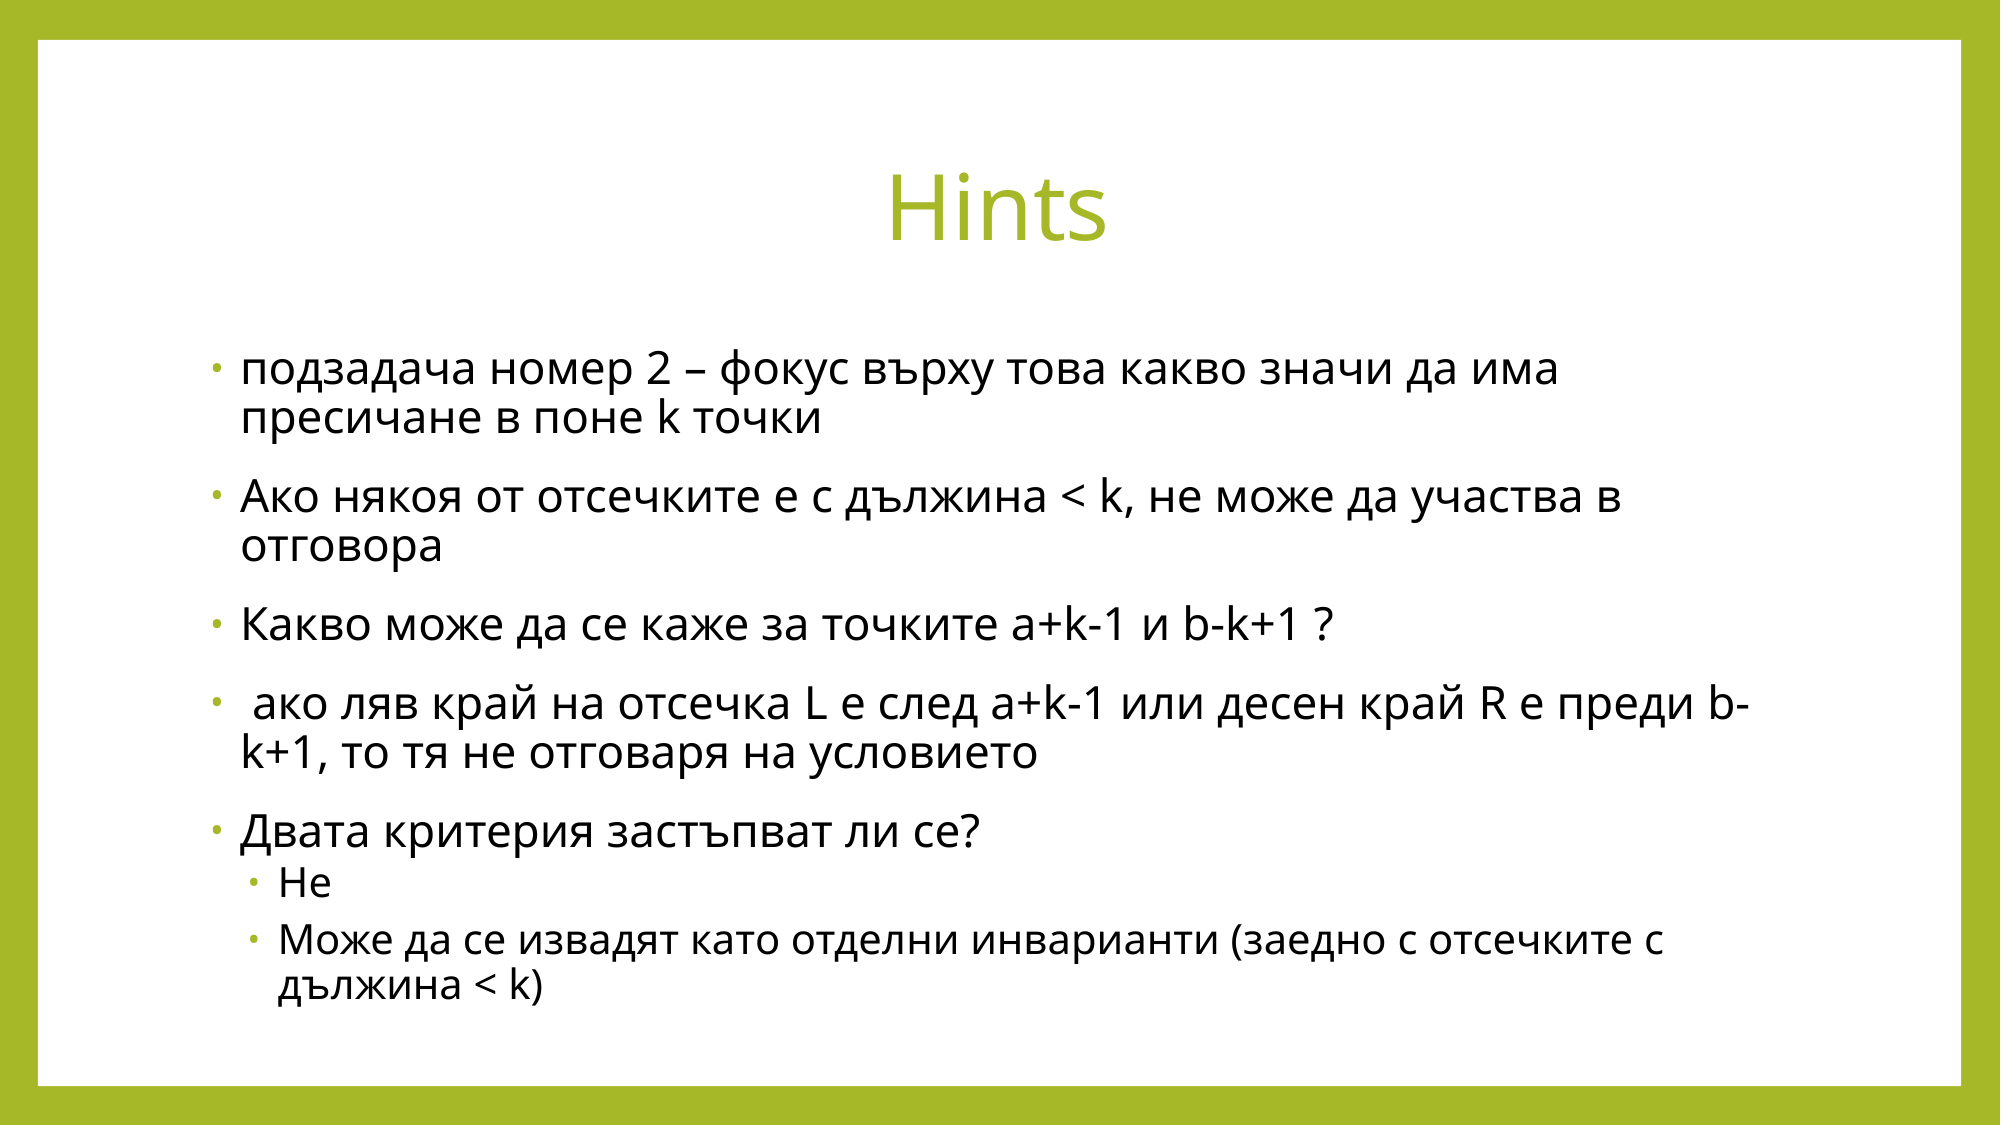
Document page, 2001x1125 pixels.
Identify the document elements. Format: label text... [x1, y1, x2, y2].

title Hints [187, 99, 1808, 323]
list подзадача номер 2 – фокус върху това какво значи да има пресичане в поне k точки Ако някоя от отсечките е с дължина < k, не може да участва в отговора Какво може да се каже за точките а+k-1 и b-k+1 ? ако ляв край на отсечка L е след а+k-1 или десен край R е преди b-k+1, то тя не отговаря на условието Двата критерия застъпват ли се? Не Може да се извадят като отделни инварианти (заедно с отсечките с дължина < k) [187, 337, 1808, 1000]
